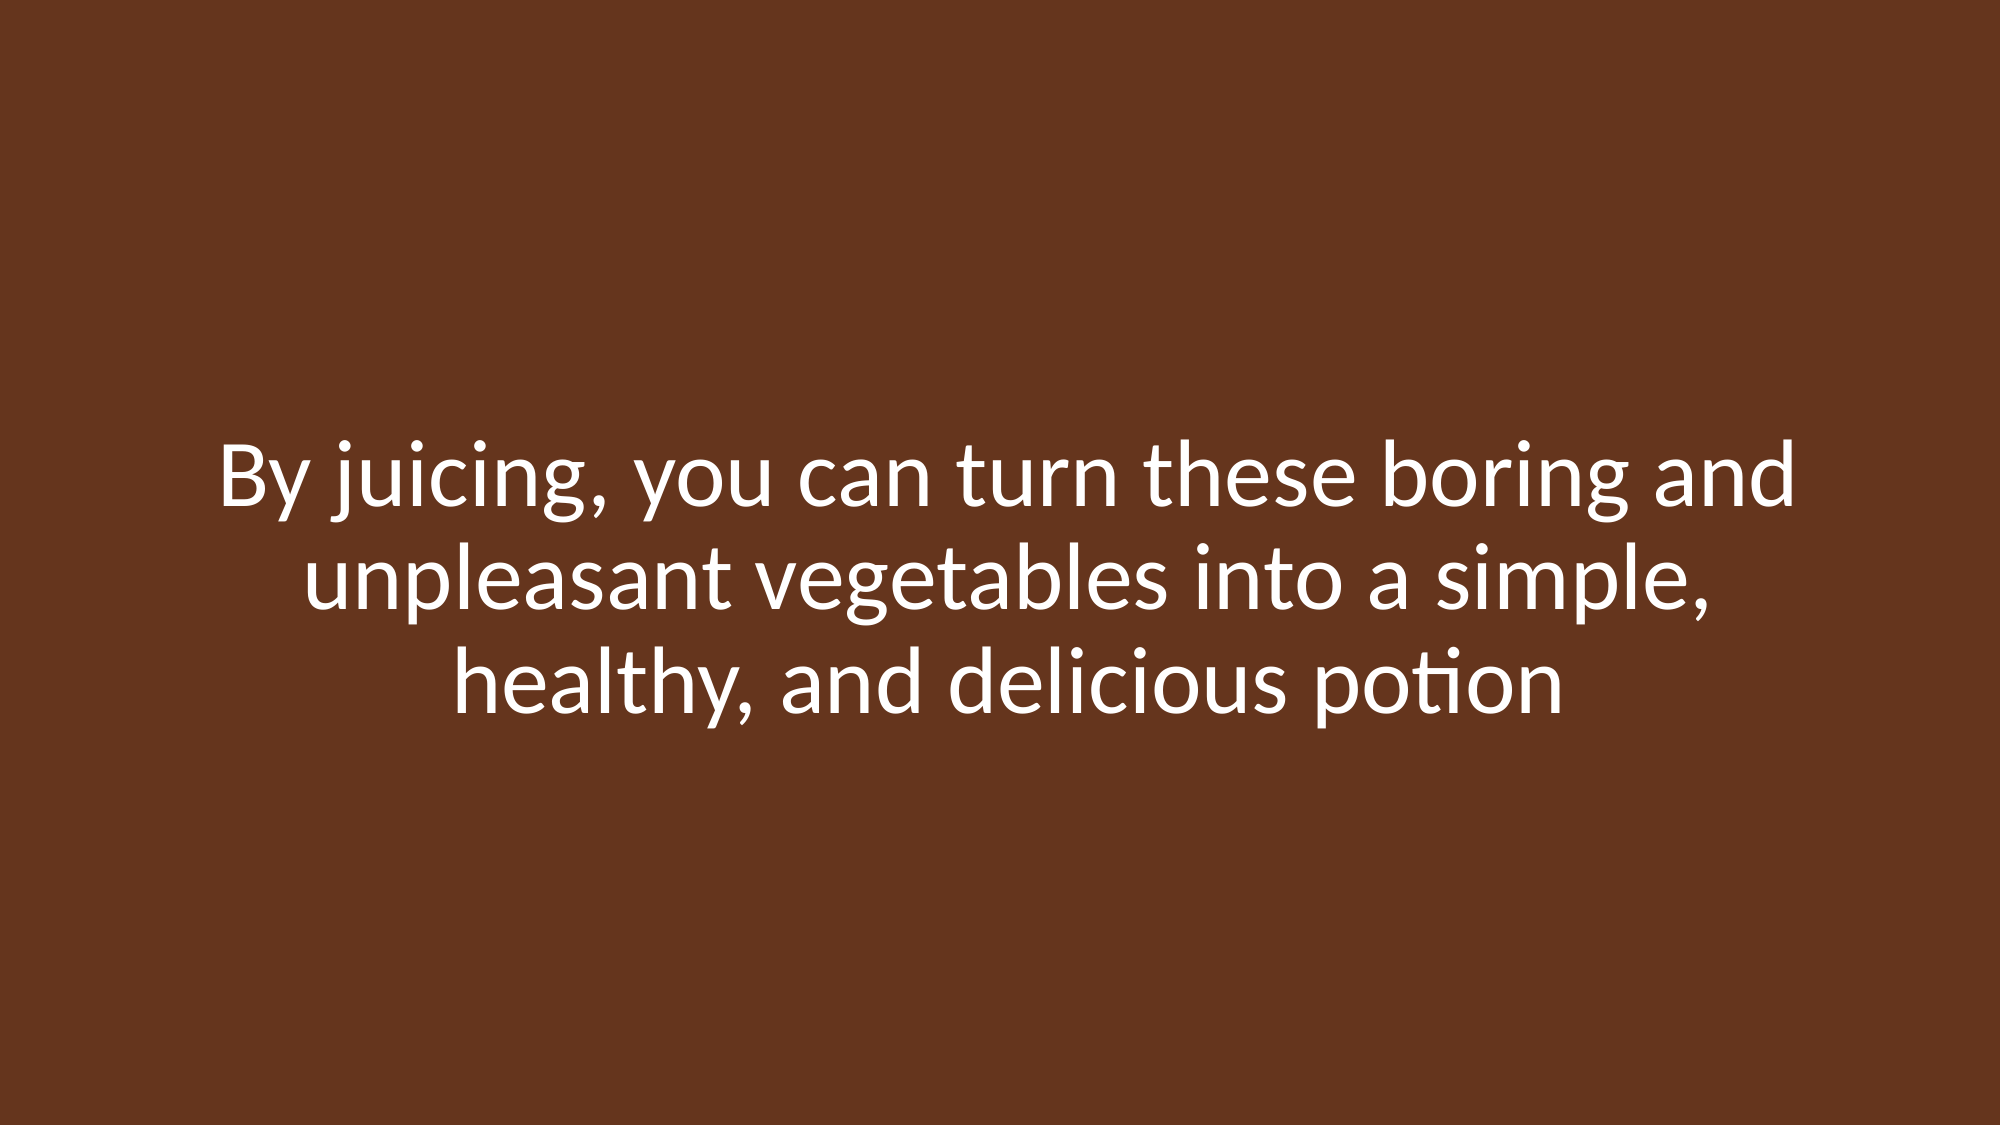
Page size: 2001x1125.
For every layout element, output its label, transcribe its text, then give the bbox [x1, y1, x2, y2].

list By juicing, you can turn these boring and unpleasant vegetables into a simple, healthy, and delicious potion [138, 292, 1880, 871]
